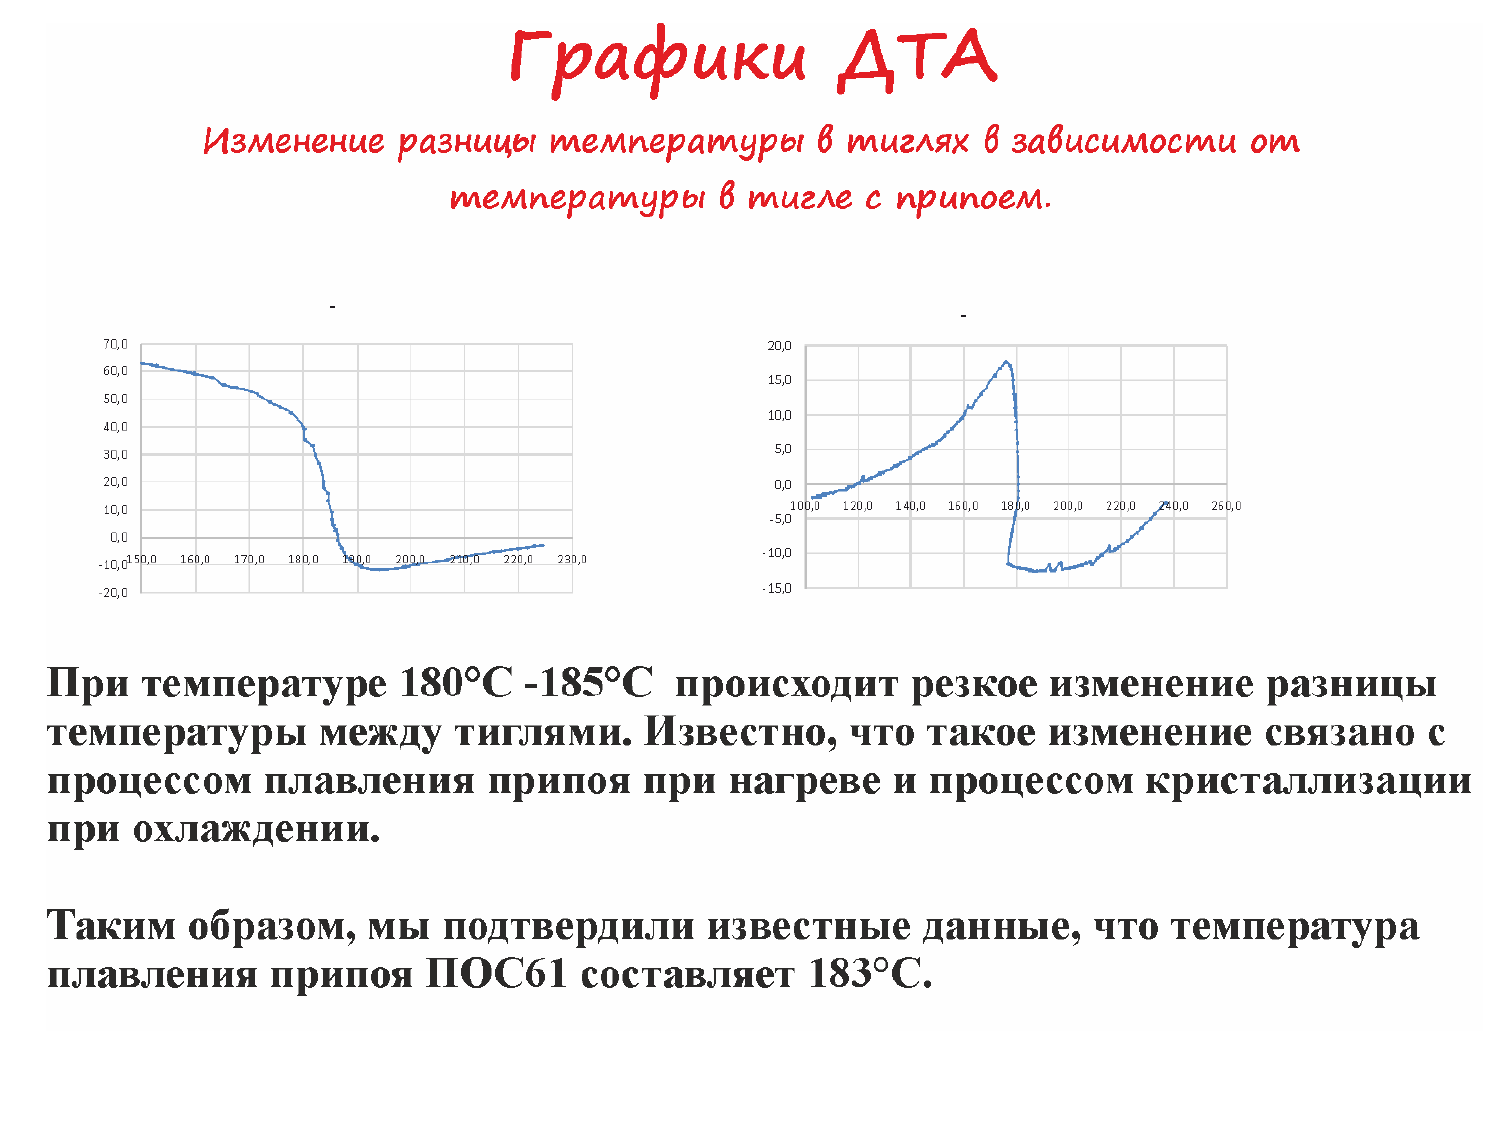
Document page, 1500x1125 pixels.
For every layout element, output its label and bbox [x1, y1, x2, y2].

picture [46, 23, 1484, 1031]
